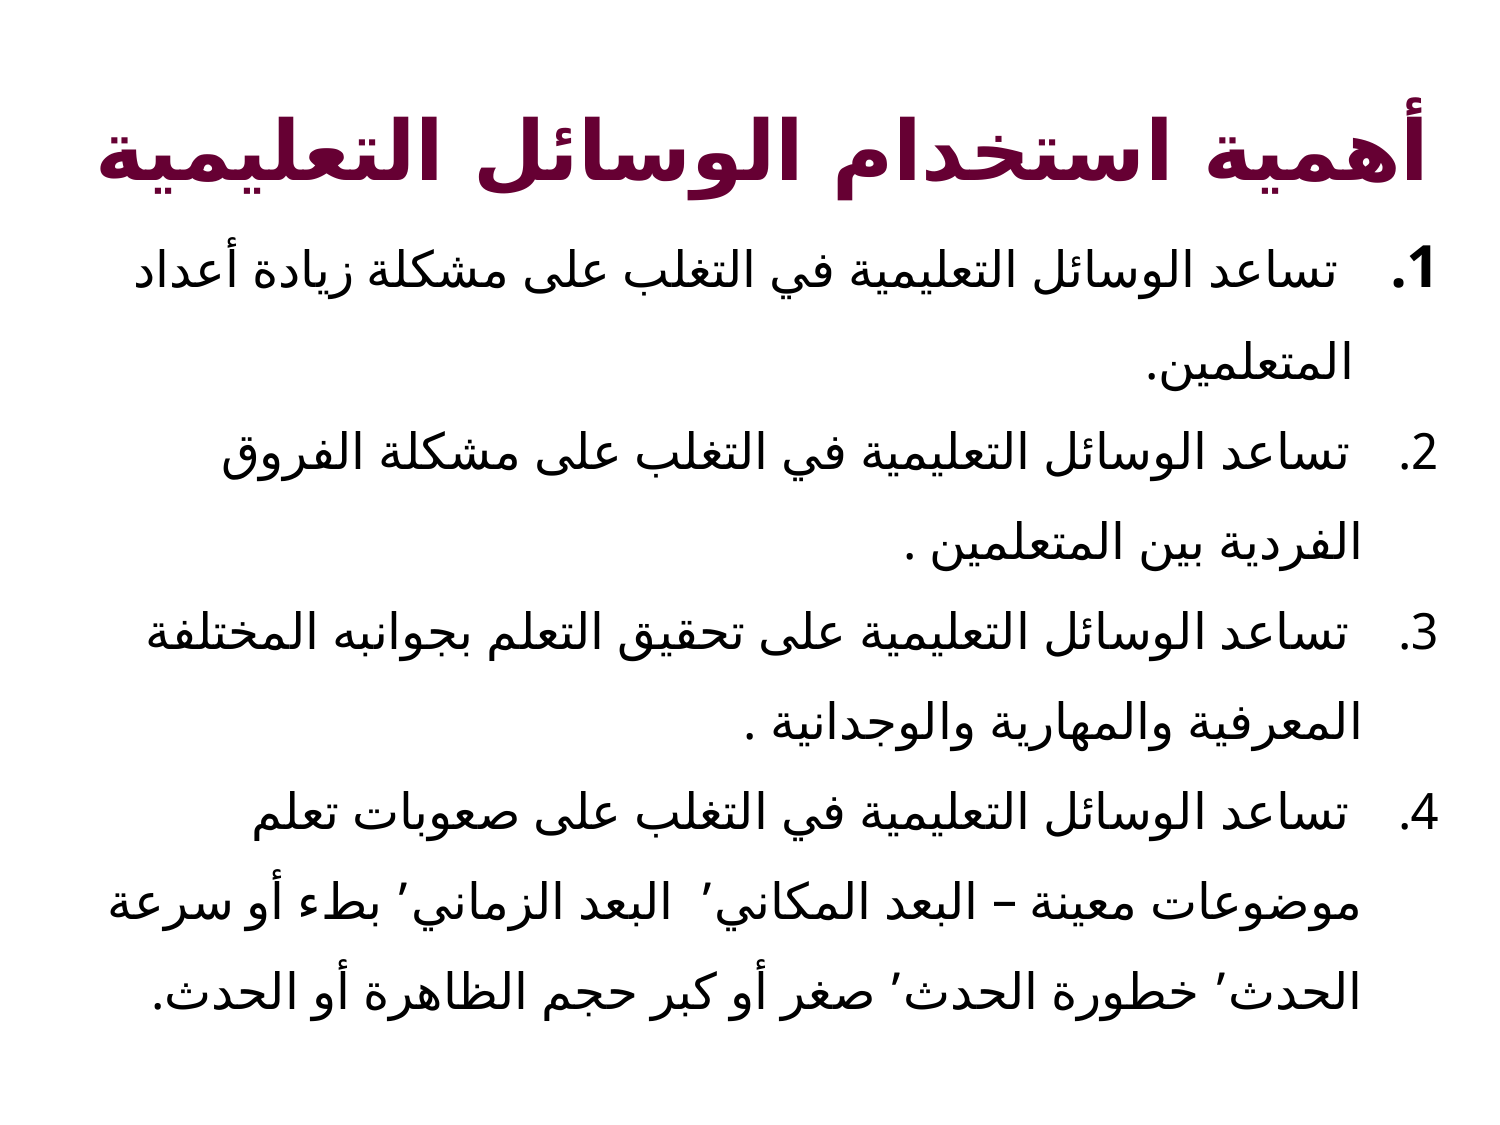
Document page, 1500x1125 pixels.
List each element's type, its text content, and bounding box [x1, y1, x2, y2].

text_box تساعد الوسائل التعليمية في التغلب على مشكلة زيادة أعداد المتعلمين. تساعد الوسائل التعليمية في التغلب على مشكلة الفروق الفردية بين المتعلمين . تساعد الوسائل التعليمية على تحقيق التعلم بجوانبه المختلفة المعرفية والمهارية والوجدانية . تساعد الوسائل التعليمية في التغلب على صعوبات تعلم موضوعات معينة – البعد المكاني’ البعد الزماني’ بطء أو سرعة الحدث’ خطورة الحدث’ صغر أو كبر حجم الظاهرة أو الحدث. [58, 117, 1454, 997]
text_box أهمية استخدام الوسائل التعليمية [81, 90, 1446, 117]
